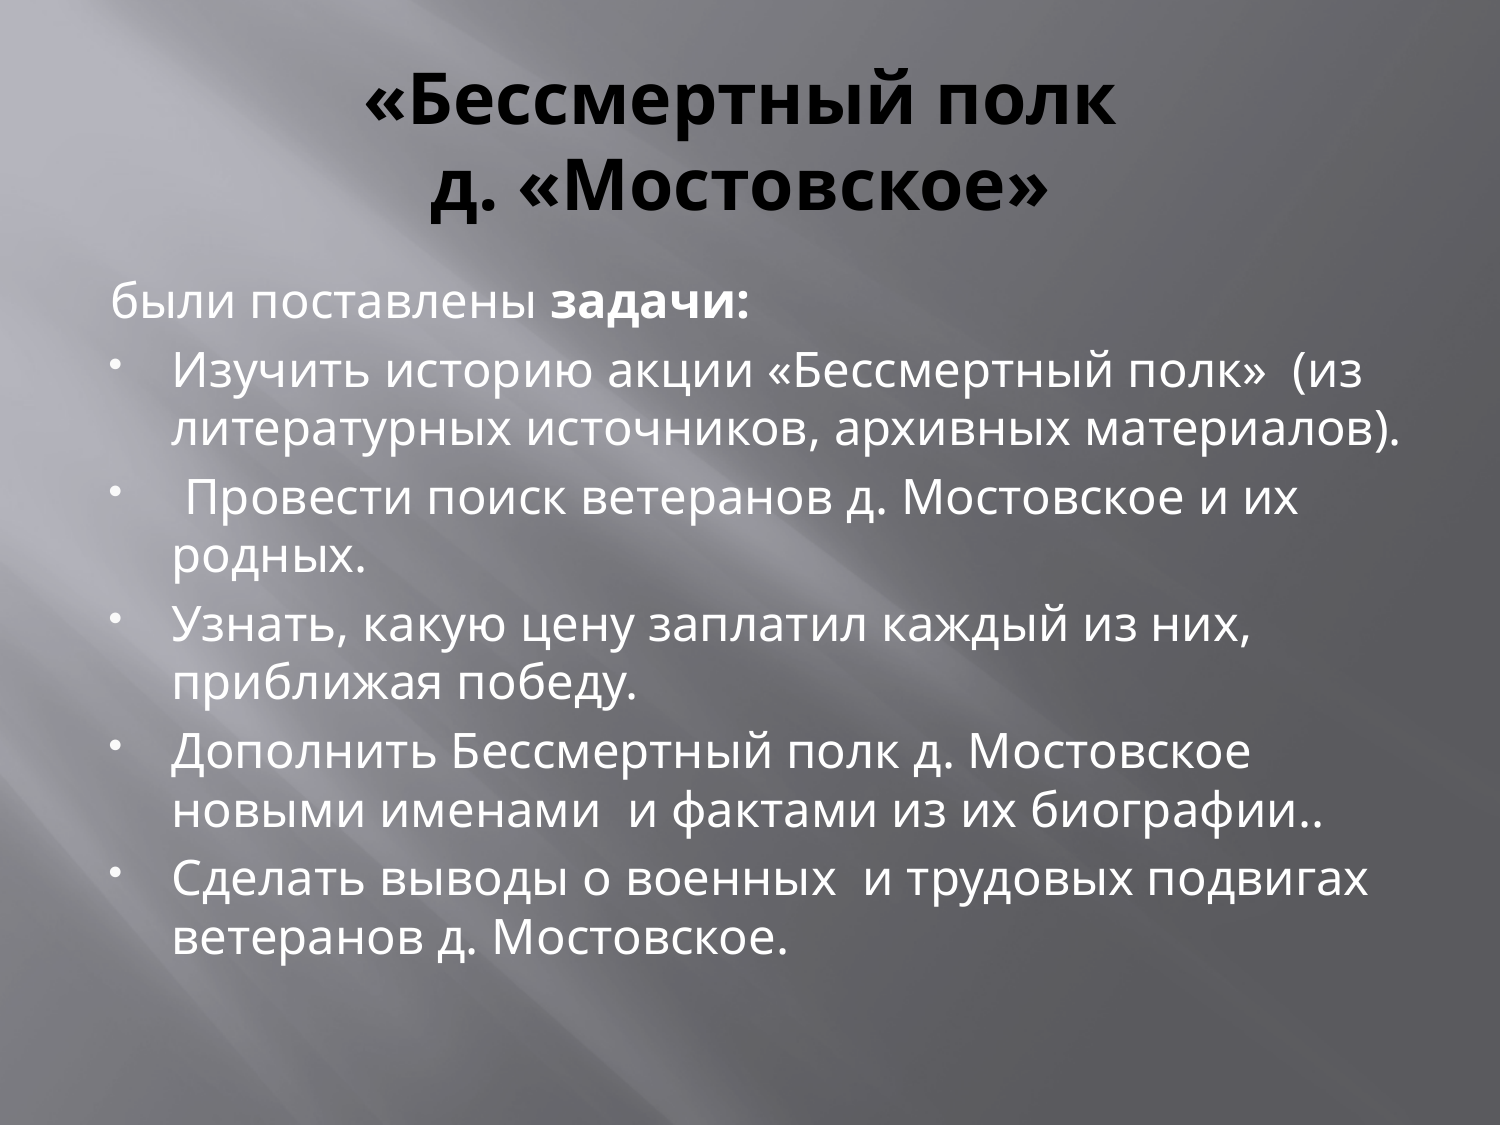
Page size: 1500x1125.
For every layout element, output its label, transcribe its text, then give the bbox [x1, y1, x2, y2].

title «Бессмертный полк д. «Мостовское» [75, 45, 1425, 233]
list были поставлены задачи: Изучить историю акции «Бессмертный полк» (из литературных источников, архивных материалов). Провести поиск ветеранов д. Мостовское и их родных. Узнать, какую цену заплатил каждый из них, приближая победу. Дополнить Бессмертный полк д. Мостовское новыми именами и фактами из их биографии.. Сделать выводы о военных и трудовых подвигах ветеранов д. Мостовское. [75, 262, 1425, 1035]
